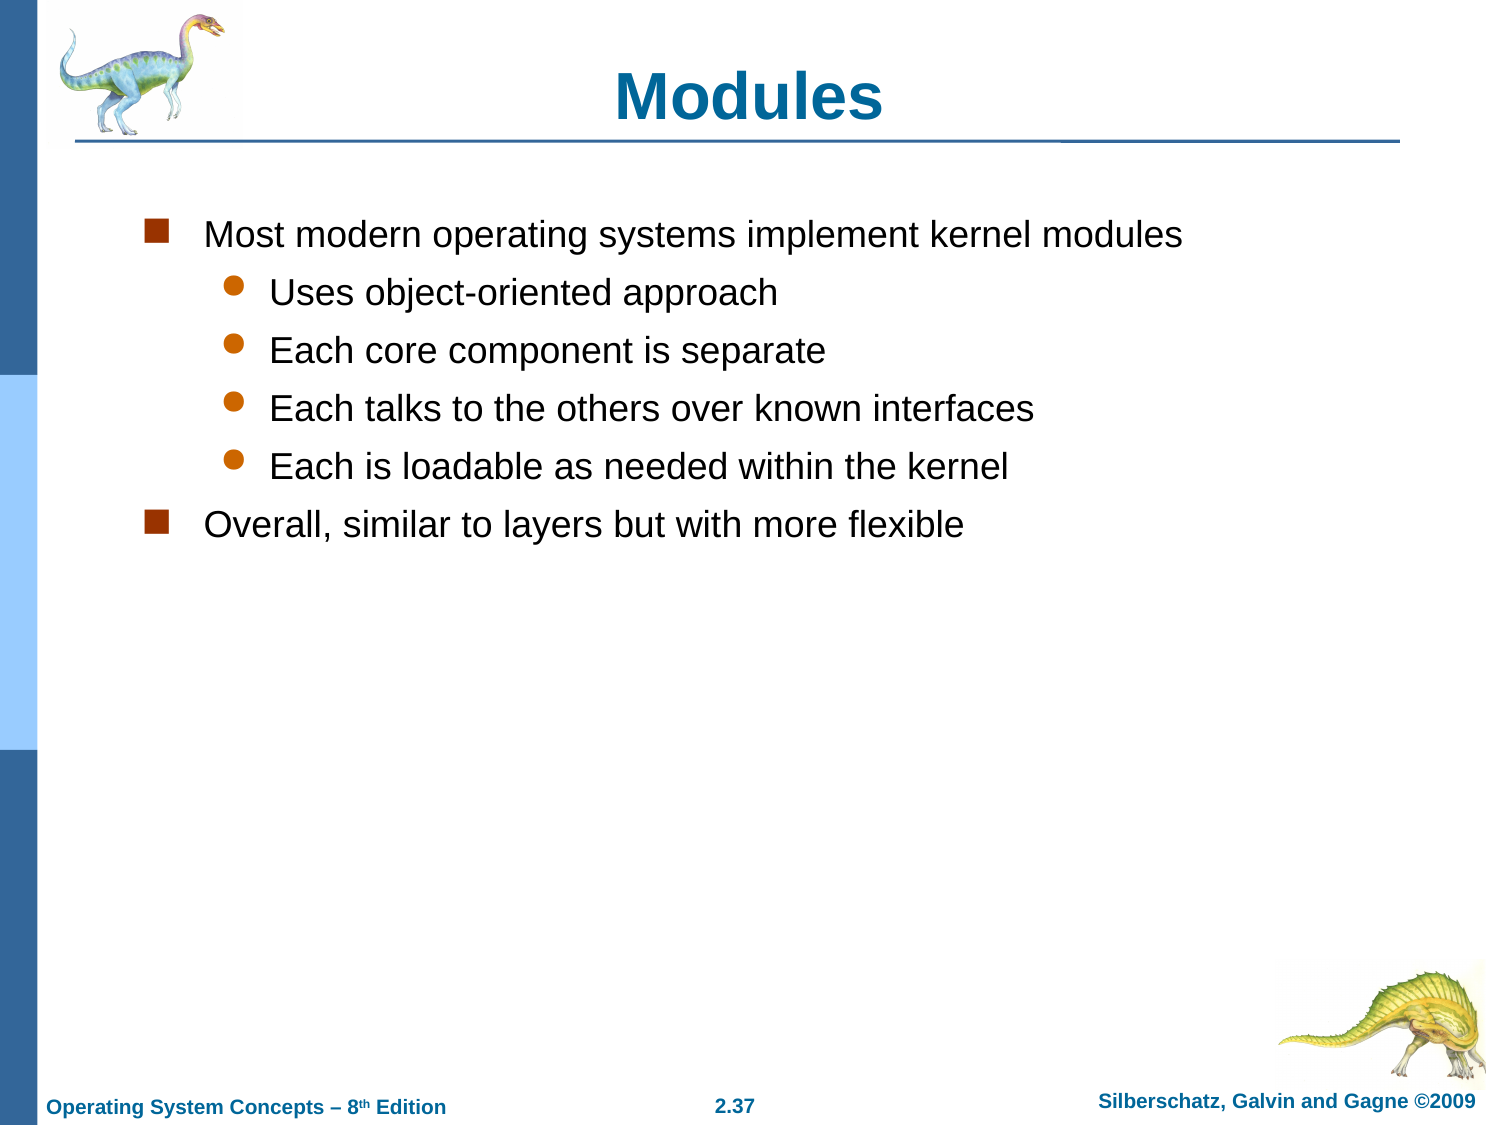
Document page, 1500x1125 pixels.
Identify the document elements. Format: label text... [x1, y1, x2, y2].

list Most modern operating systems implement kernel modules Uses object-oriented approach Each core component is separate Each talks to the others over known interfaces Each is loadable as needed within the kernel Overall, similar to layers but with more flexible [132, 202, 1483, 946]
picture [1275, 959, 1486, 1090]
title Modules [74, 45, 1426, 141]
picture [46, 0, 243, 149]
